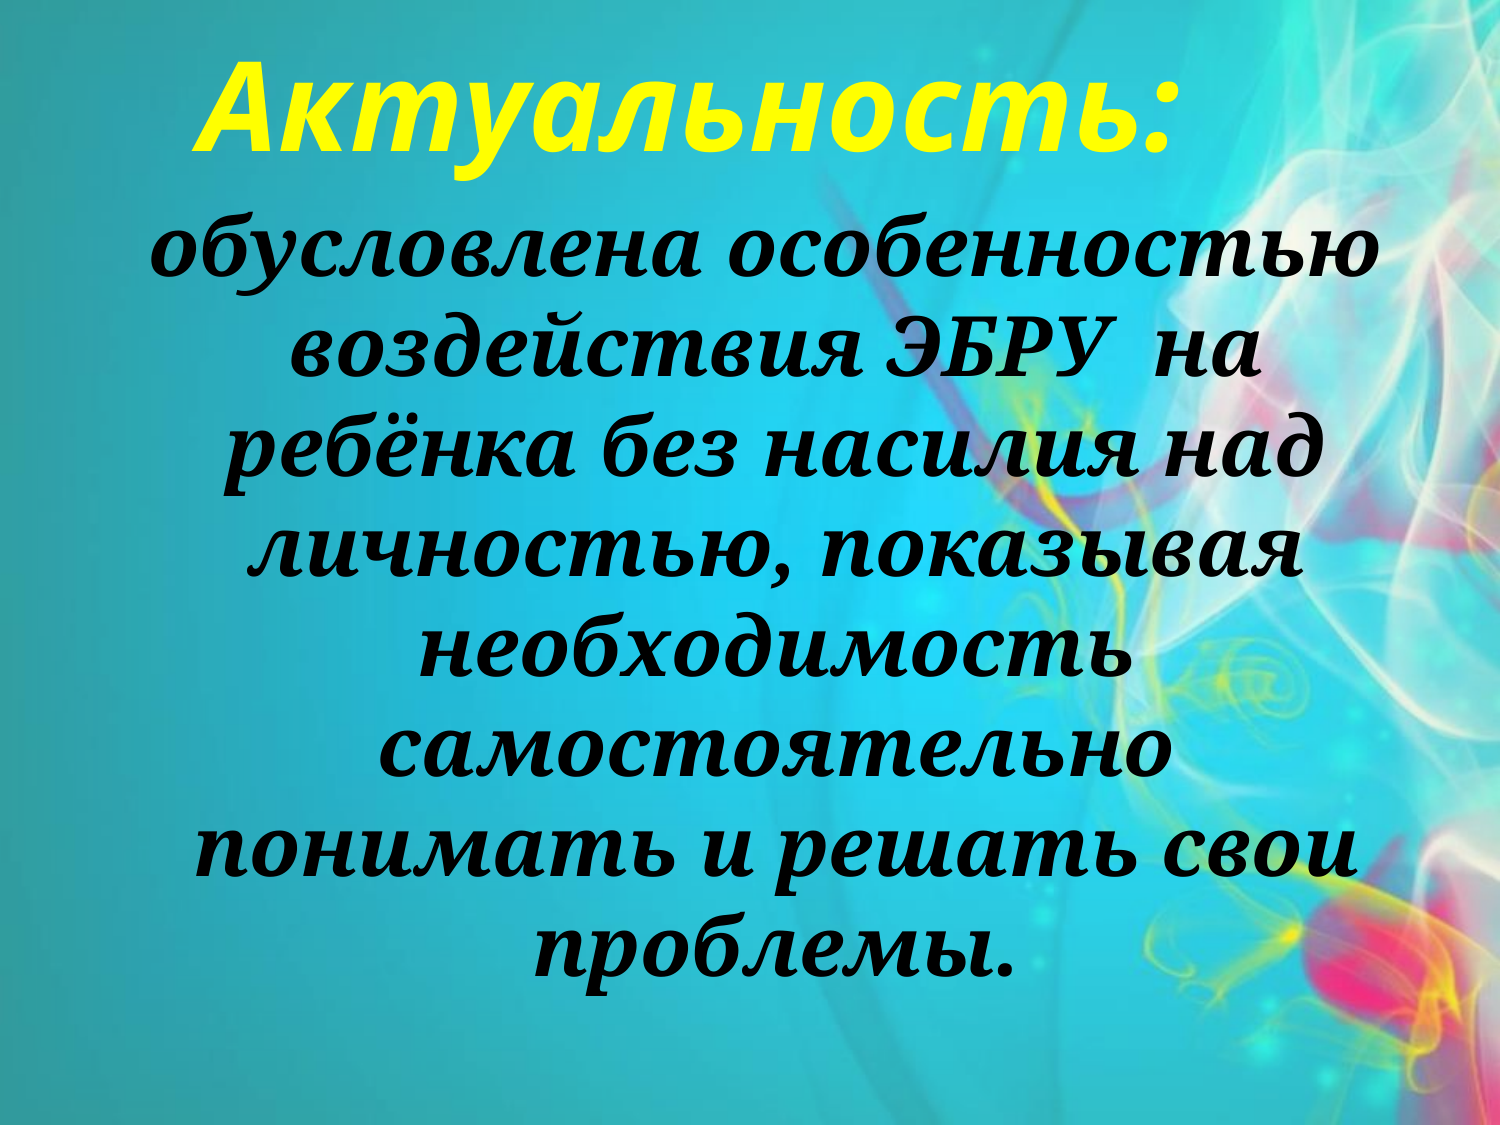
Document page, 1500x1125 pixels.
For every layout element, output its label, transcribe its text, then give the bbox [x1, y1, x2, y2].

text_box обусловлена особенностью воздействия ЭБРУ на ребёнка без насилия над личностью, показывая необходимость самостоятельно понимать и решать свои проблемы. [123, 185, 1430, 1001]
text_box Актуальность: [184, 19, 1307, 185]
